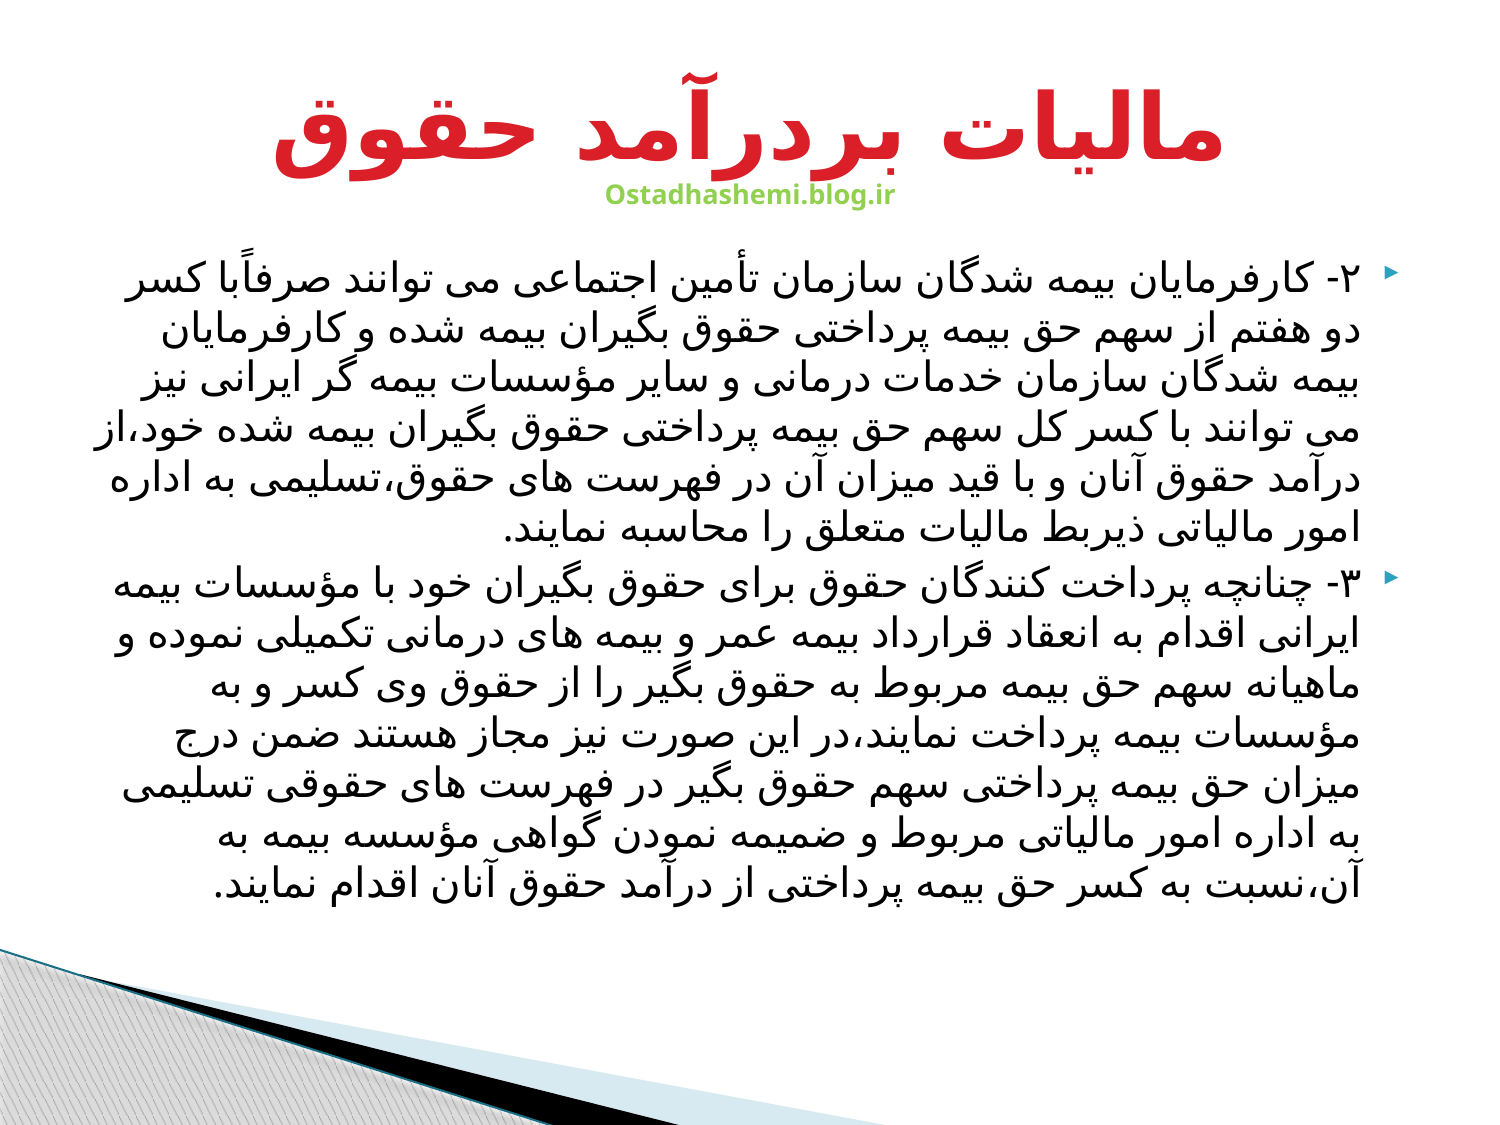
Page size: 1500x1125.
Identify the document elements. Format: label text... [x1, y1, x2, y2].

title مالیات بردرآمد حقوق Ostadhashemi.blog.ir [75, 45, 1425, 233]
list ۲- کارفرمایان بیمه شدگان سازمان تأمین اجتماعی می توانند صرفاًبا کسر دو هفتم از سهم حق بیمه پرداختی حقوق بگیران بیمه شده و کارفرمایان بیمه شدگان سازمان خدمات درمانی و سایر مؤسسات بیمه گر ایرانی نیز می توانند با کسر کل سهم حق بیمه پرداختی حقوق بگیران بیمه شده خود،از درآمد حقوق آنان و با قید میزان آن در فهرست های حقوق،تسلیمی به اداره امور مالیاتی ذیربط مالیات متعلق را محاسبه نمایند. ۳- چنانچه پرداخت کنندگان حقوق برای حقوق بگیران خود با مؤسسات بیمه ایرانی اقدام به انعقاد قرارداد بیمه عمر و بیمه های درمانی تکمیلی نموده و ماهیانه سهم حق بیمه مربوط به حقوق بگیر را از حقوق وی کسر و به مؤسسات بیمه پرداخت نمایند،در این صورت نیز مجاز هستند ضمن درج میزان حق بیمه پرداختی سهم حقوق بگیر در فهرست های حقوقی تسلیمی به اداره امور مالیاتی مربوط و ضمیمه نمودن گواهی مؤسسه بیمه به آن،نسبت به کسر حق بیمه پرداختی از درآمد حقوق آنان اقدام نمایند. [75, 243, 1425, 986]
